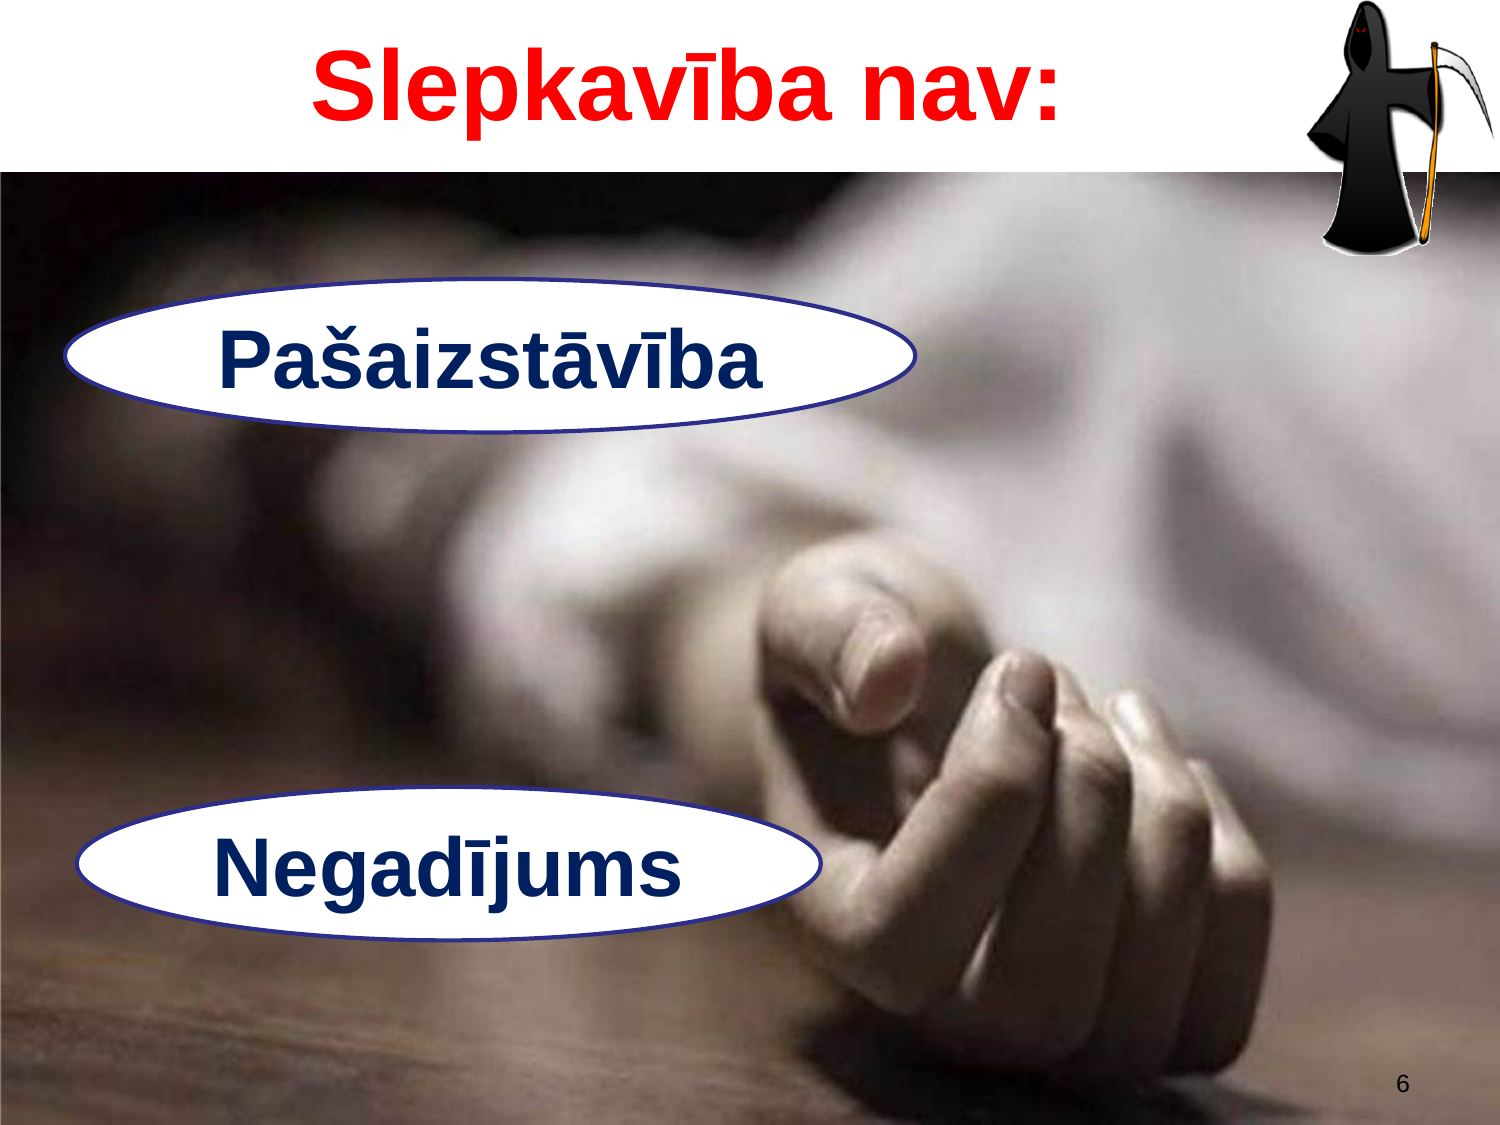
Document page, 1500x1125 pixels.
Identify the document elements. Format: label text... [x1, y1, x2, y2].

title Slepkavība nav: [0, 46, 1299, 114]
picture [0, 0, 1500, 1125]
